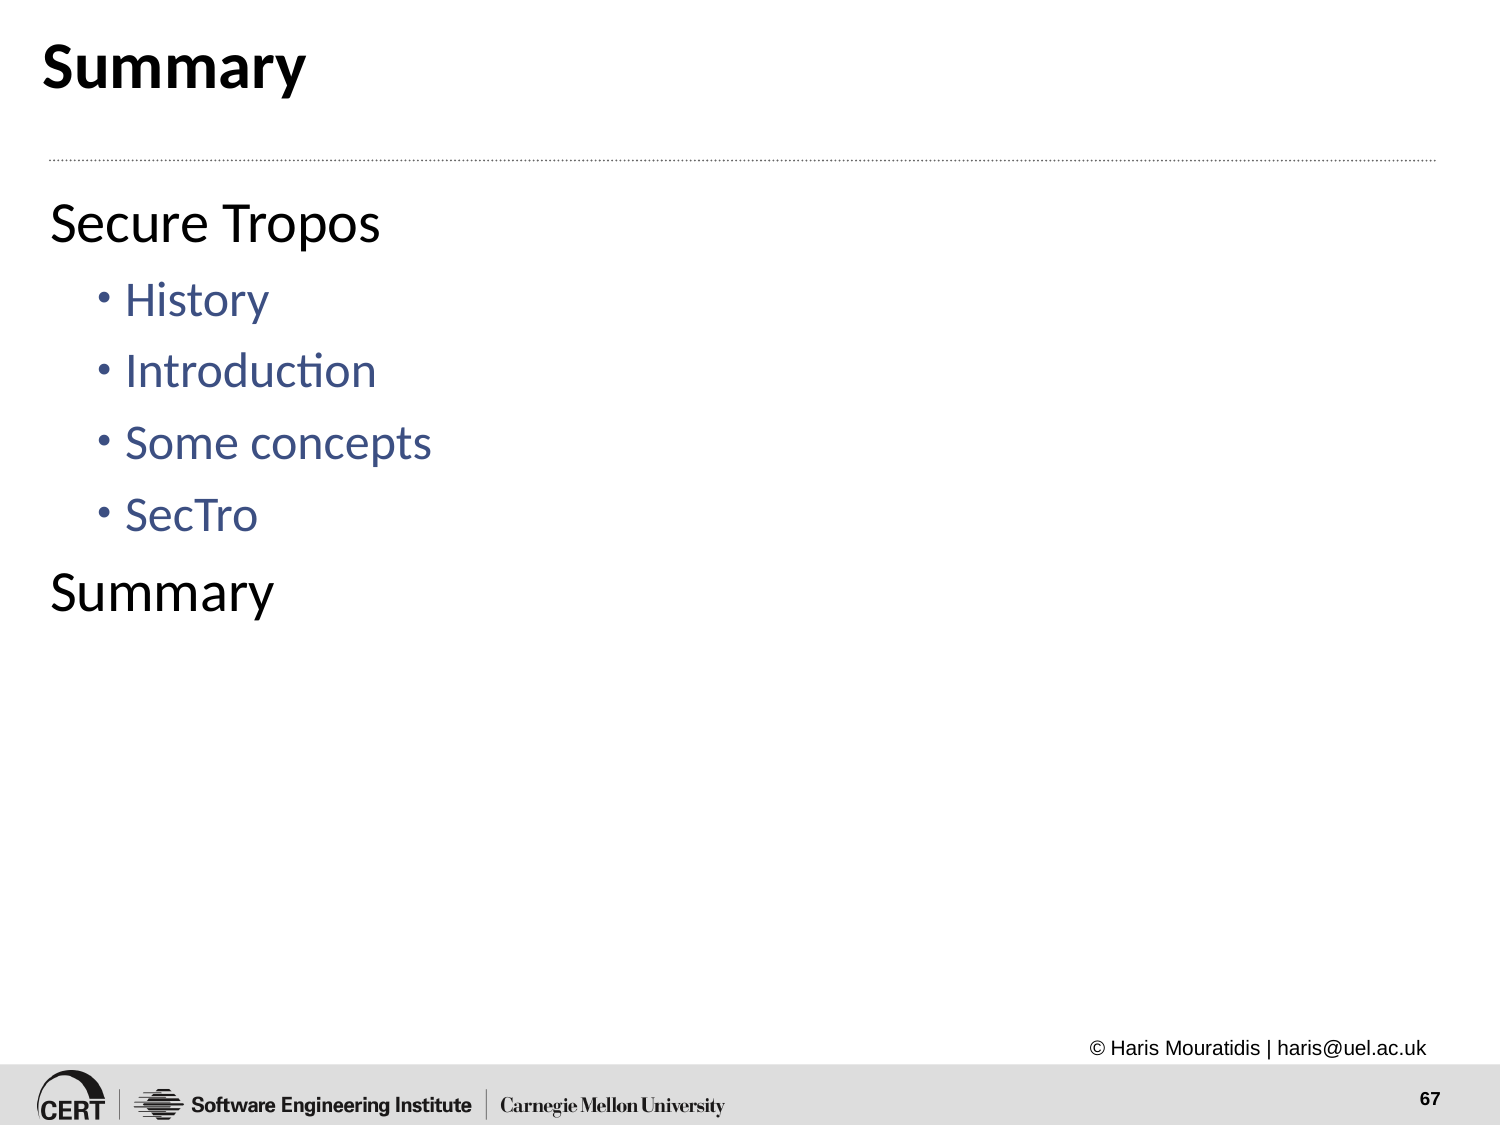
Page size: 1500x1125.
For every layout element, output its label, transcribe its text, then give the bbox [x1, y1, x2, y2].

title Summary [42, 37, 1434, 155]
picture [37, 1069, 725, 1122]
text_box © Haris Mouratidis | haris@uel.ac.uk [1074, 1027, 1500, 1075]
list Secure Tropos History Introduction Some concepts SecTro Summary [49, 187, 1438, 1001]
